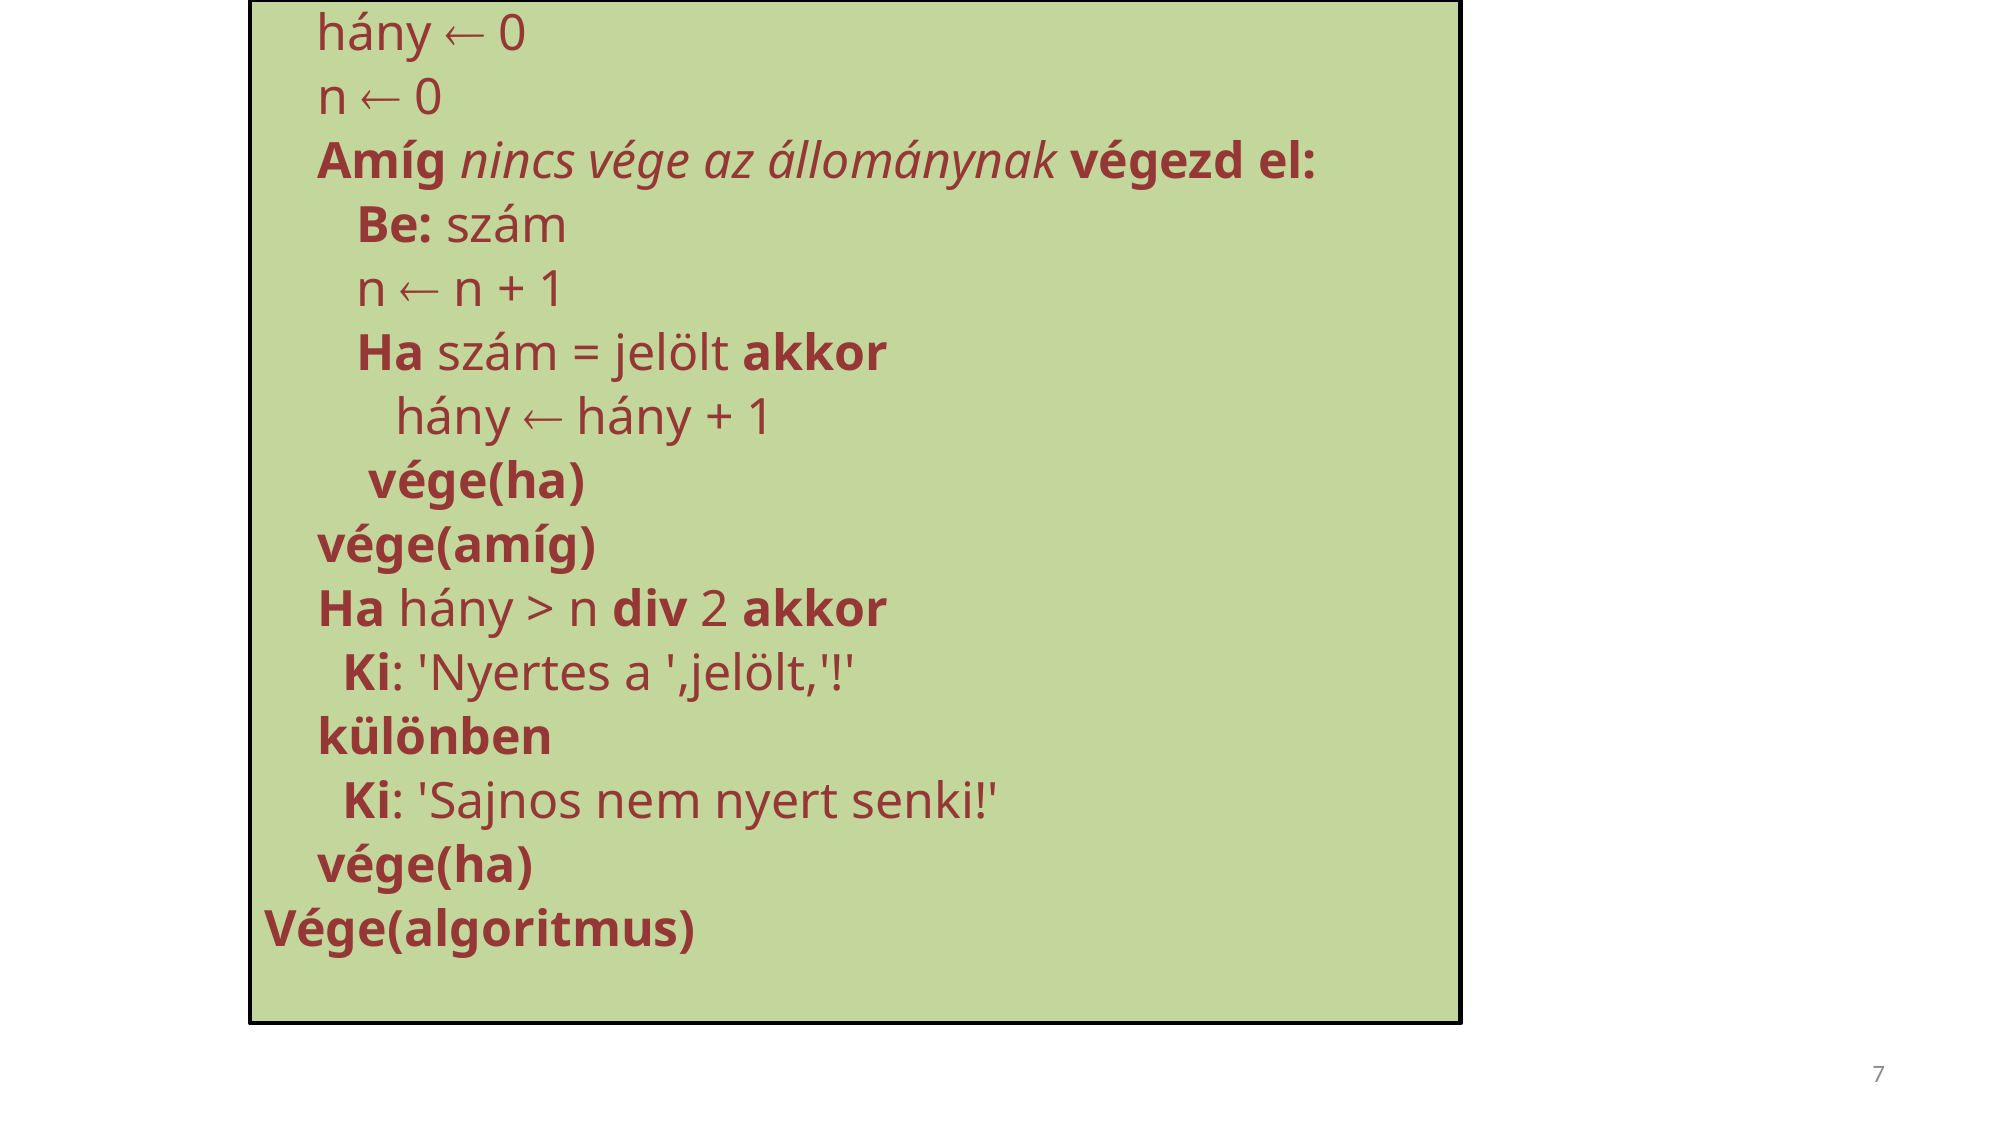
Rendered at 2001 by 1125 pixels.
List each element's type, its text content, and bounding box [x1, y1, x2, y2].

list hány  0 n  0 Amíg nincs vége az állománynak végezd el: Be: szám n  n + 1 Ha szám = jelölt akkor hány  hány + 1 vége(ha) vége(amíg) Ha hány > n div 2 akkor Ki: 'Nyertes a ',jelölt,'!' különben Ki: 'Sajnos nem nyert senki!' vége(ha) Vége(algoritmus) [249, 0, 1461, 1024]
slide_number 7 [1433, 1042, 1900, 1103]
